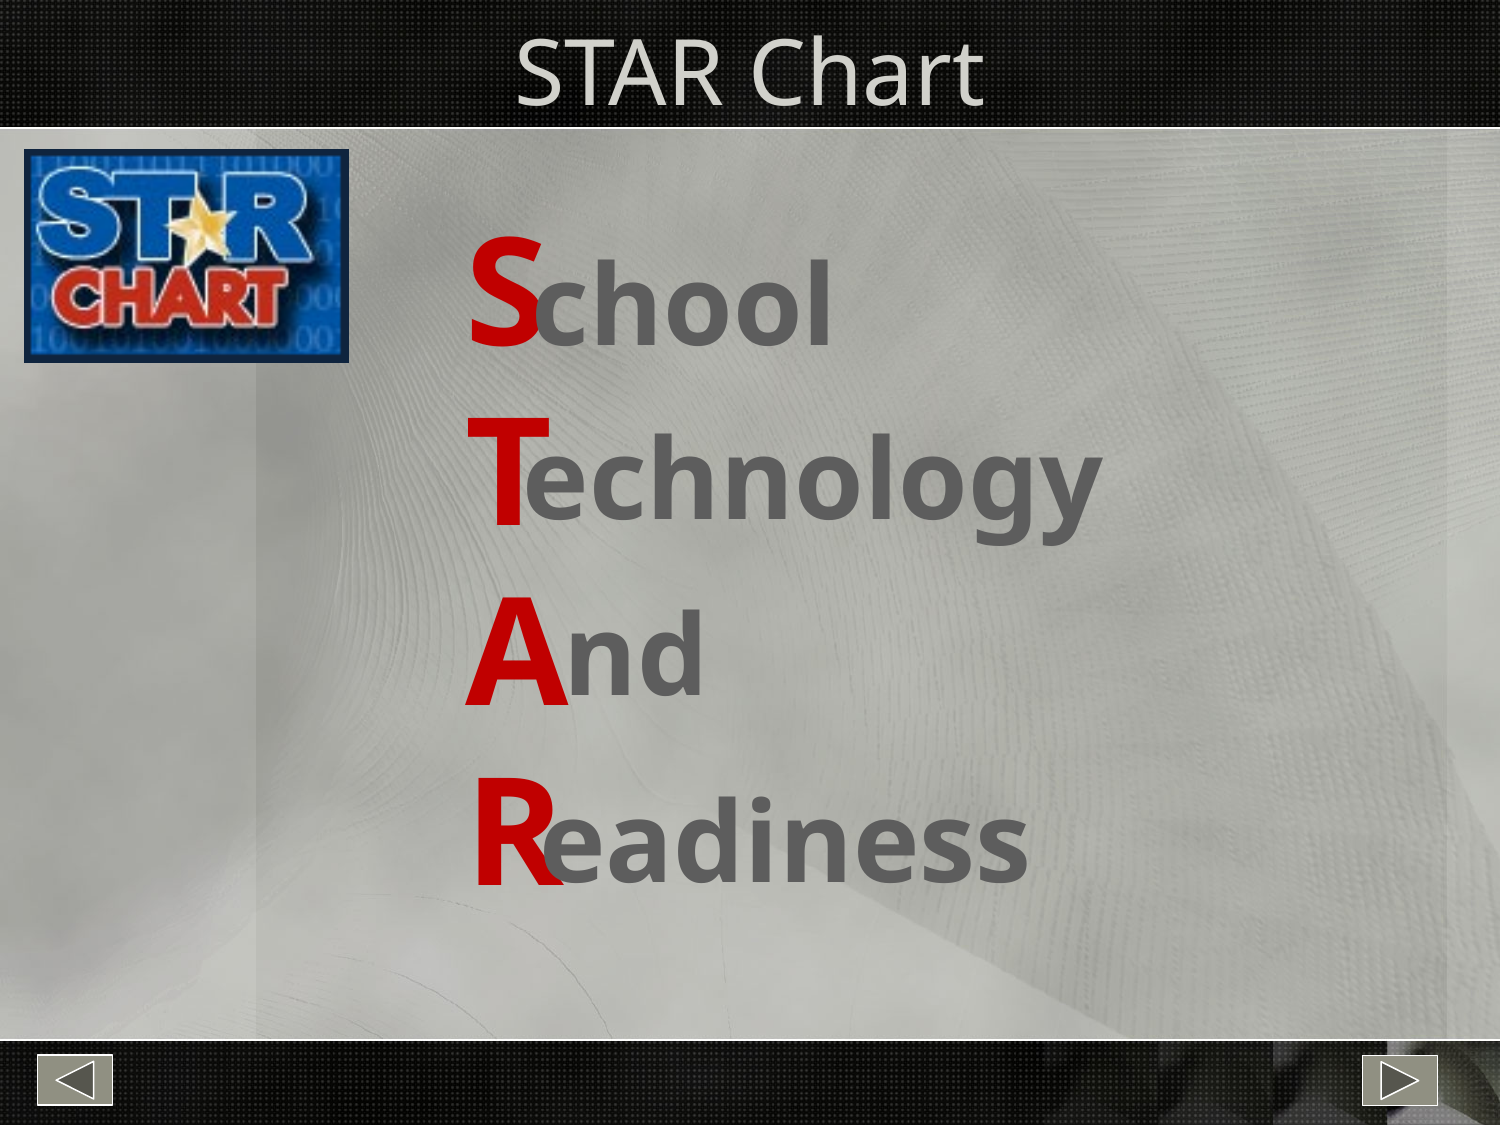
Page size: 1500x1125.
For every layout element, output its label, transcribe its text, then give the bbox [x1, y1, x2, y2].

text_box [37, 1055, 113, 1106]
text_box nd [548, 574, 725, 725]
text_box S T A R [450, 187, 563, 923]
picture [0, 0, 1500, 1125]
text_box echnology [507, 399, 1119, 550]
text_box chool [516, 224, 853, 375]
text_box eadiness [524, 762, 1047, 913]
text_box [1362, 1055, 1438, 1106]
title STAR Chart [74, 0, 1426, 138]
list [24, 149, 350, 363]
